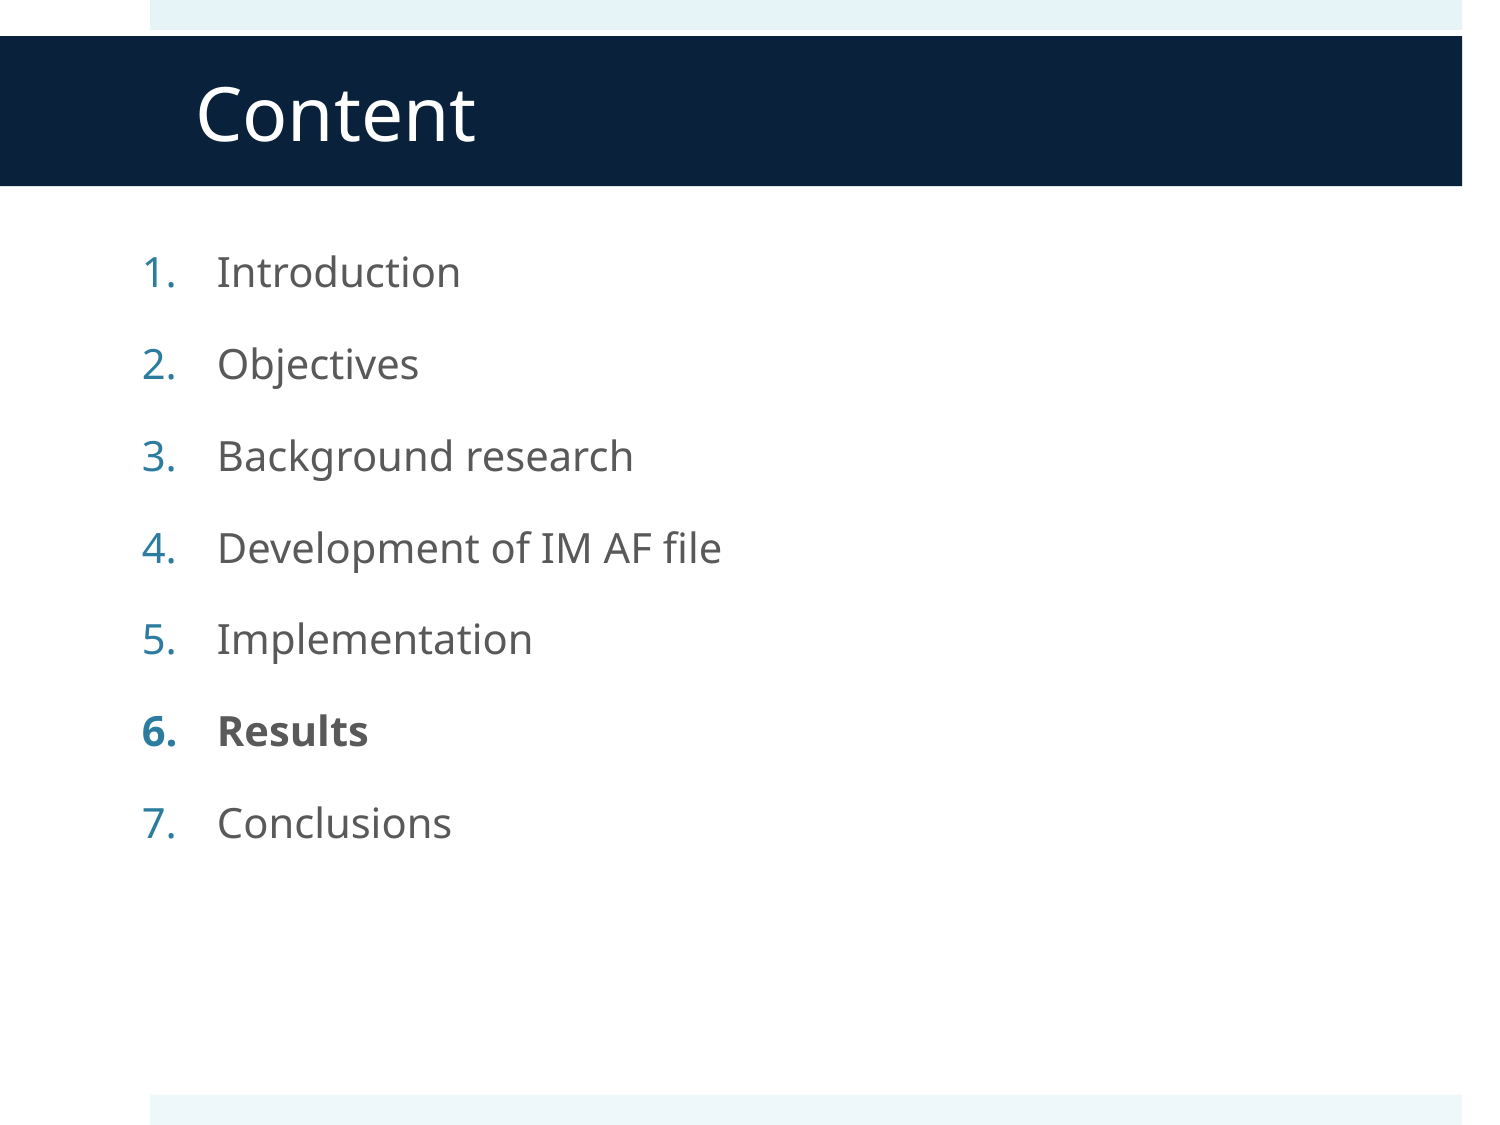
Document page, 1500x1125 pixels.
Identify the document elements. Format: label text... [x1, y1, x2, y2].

list Introduction Objectives Background research Development of IM AF file Implementation Results Conclusions [126, 238, 1407, 972]
title Content [0, 36, 1463, 187]
